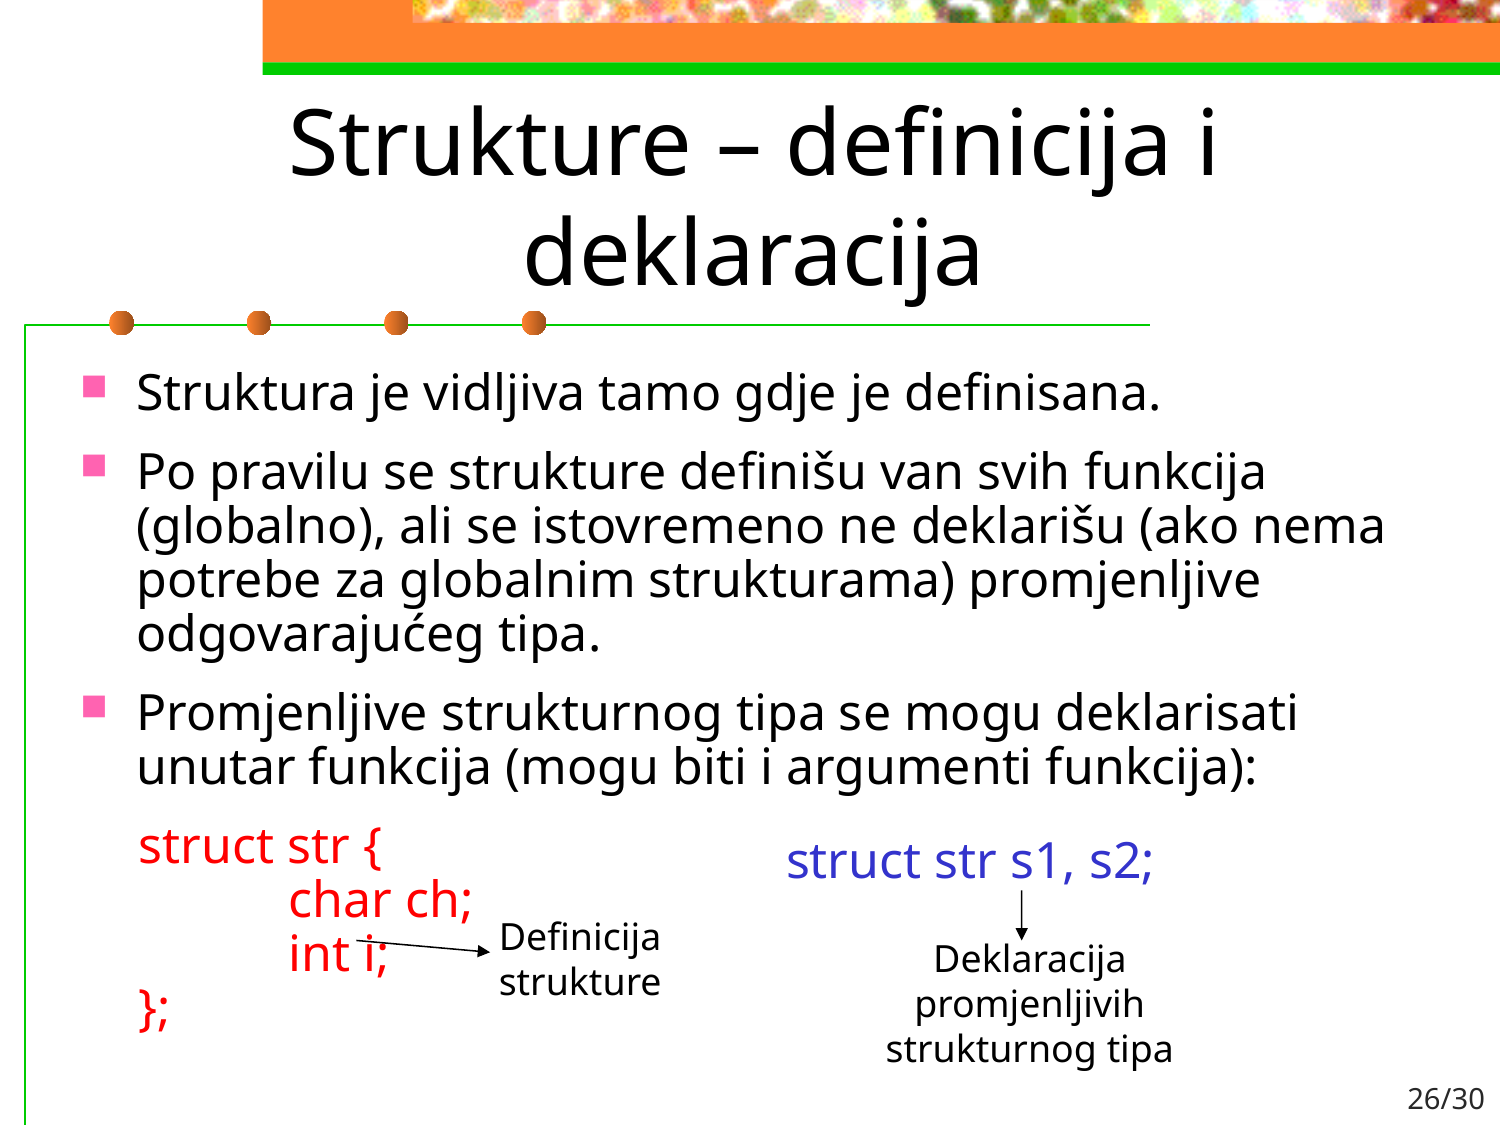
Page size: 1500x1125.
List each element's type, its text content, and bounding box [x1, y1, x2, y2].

picture [412, 0, 1500, 23]
list Struktura je vidljiva tamo gdje je definisana. Po pravilu se strukture definišu van svih funkcija (globalno), ali se istovremeno ne deklarišu (ako nema potrebe za globalnim strukturama) promjenljive odgovarajućeg tipa. Promjenljive strukturnog tipa se mogu deklarisati unutar funkcija (mogu biti i argumenti funkcija): struct str { char ch; int i; }; [64, 360, 1425, 1035]
title Strukture – definicija i deklaracija [63, 99, 1446, 288]
text_box struct str s1, s2; [771, 821, 1459, 981]
text_box 26/30 [1374, 1072, 1500, 1123]
text_box Deklaracija promjenljivih strukturnog tipa [804, 927, 1256, 1078]
text_box [356, 940, 484, 958]
text_box Definicija strukture [484, 905, 710, 1010]
